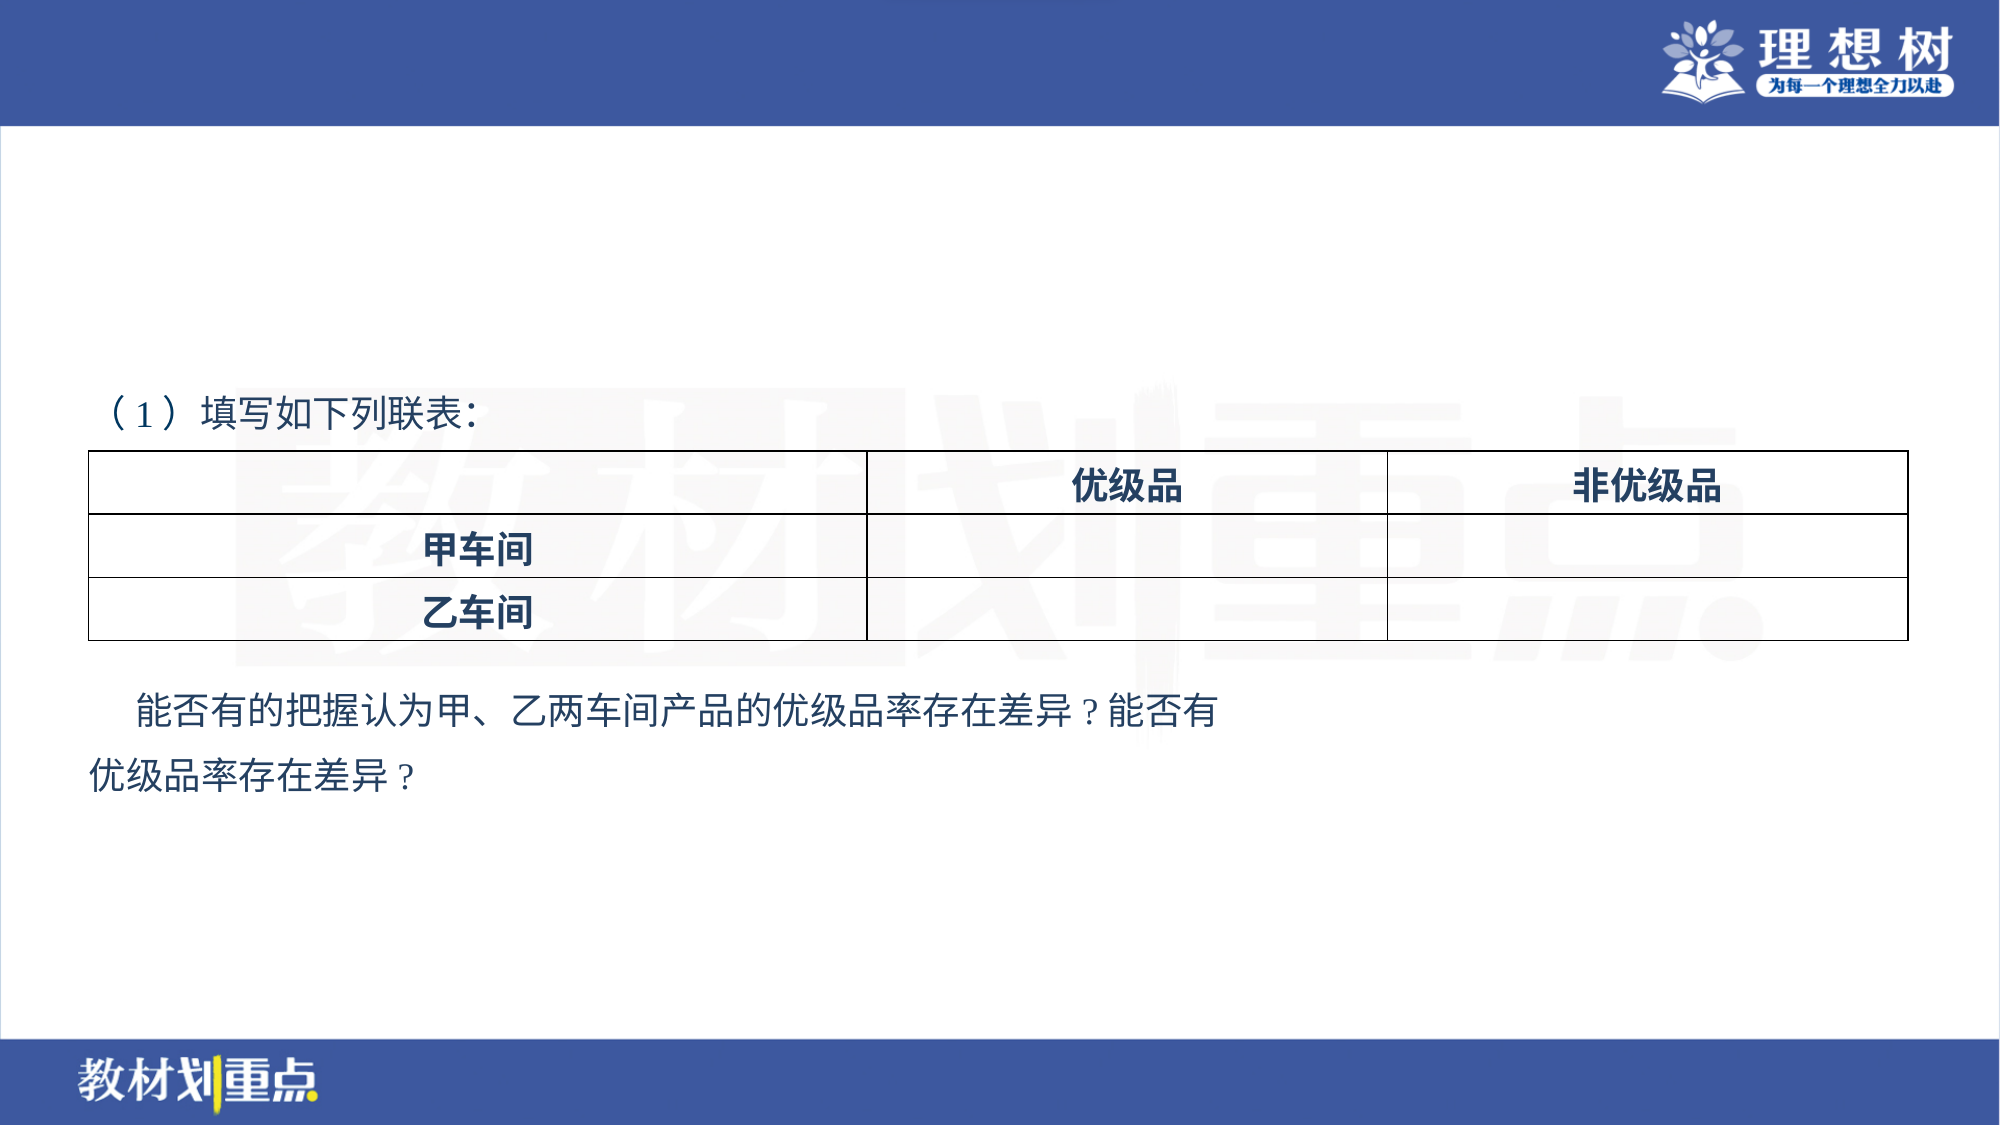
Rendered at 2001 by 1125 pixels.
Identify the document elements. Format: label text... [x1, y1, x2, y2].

table_header 优级品 [868, 452, 1387, 513]
table_cell [868, 515, 1387, 577]
picture [0, 0, 2000, 1125]
table_cell 甲车间 [89, 515, 866, 577]
table_cell 乙车间 [89, 578, 866, 640]
text_box （1）填写如下列联表： [88, 368, 1911, 429]
table_cell [868, 578, 1387, 640]
table_header [89, 452, 866, 513]
table_cell [1388, 578, 1907, 640]
table_cell [1388, 515, 1907, 577]
table_header 非优级品 [1388, 452, 1907, 513]
